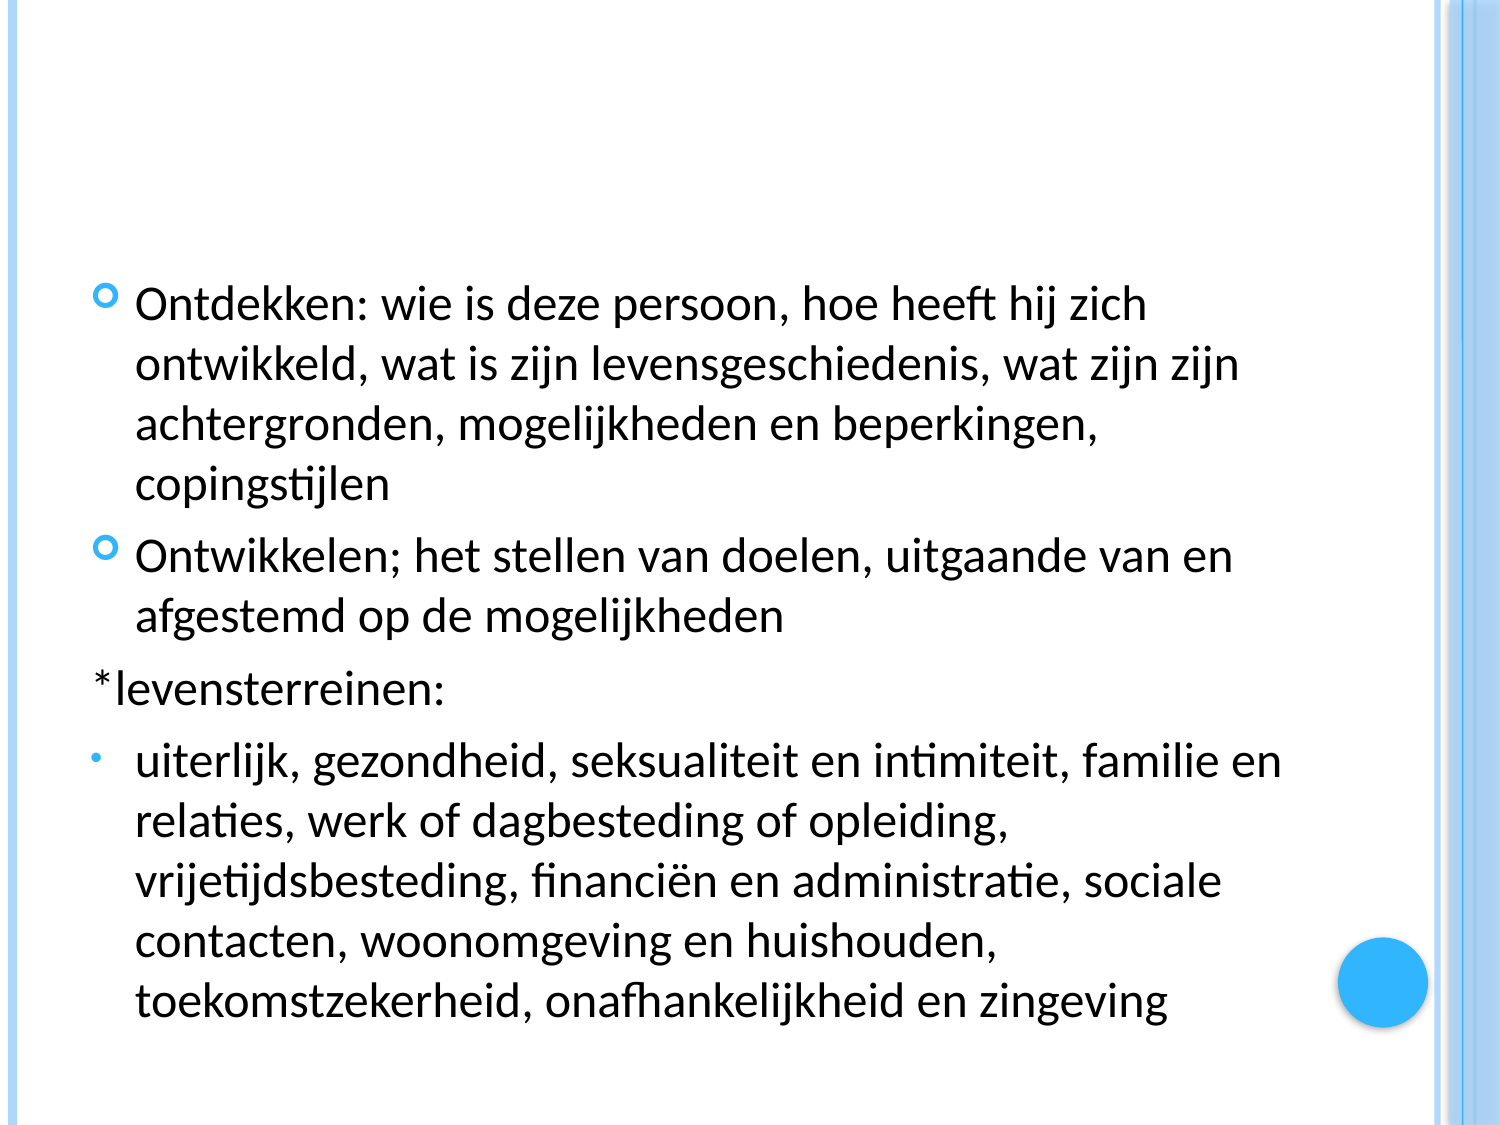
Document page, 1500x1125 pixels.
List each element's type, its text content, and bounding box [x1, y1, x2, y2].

list Ontdekken: wie is deze persoon, hoe heeft hij zich ontwikkeld, wat is zijn levensgeschiedenis, wat zijn zijn achtergronden, mogelijkheden en beperkingen, copingstijlen Ontwikkelen; het stellen van doelen, uitgaande van en afgestemd op de mogelijkheden *levensterreinen: uiterlijk, gezondheid, seksualiteit en intimiteit, familie en relaties, werk of dagbesteding of opleiding, vrijetijdsbesteding, financiën en administratie, sociale contacten, woonomgeving en huishouden, toekomstzekerheid, onafhankelijkheid en zingeving [74, 262, 1301, 1063]
